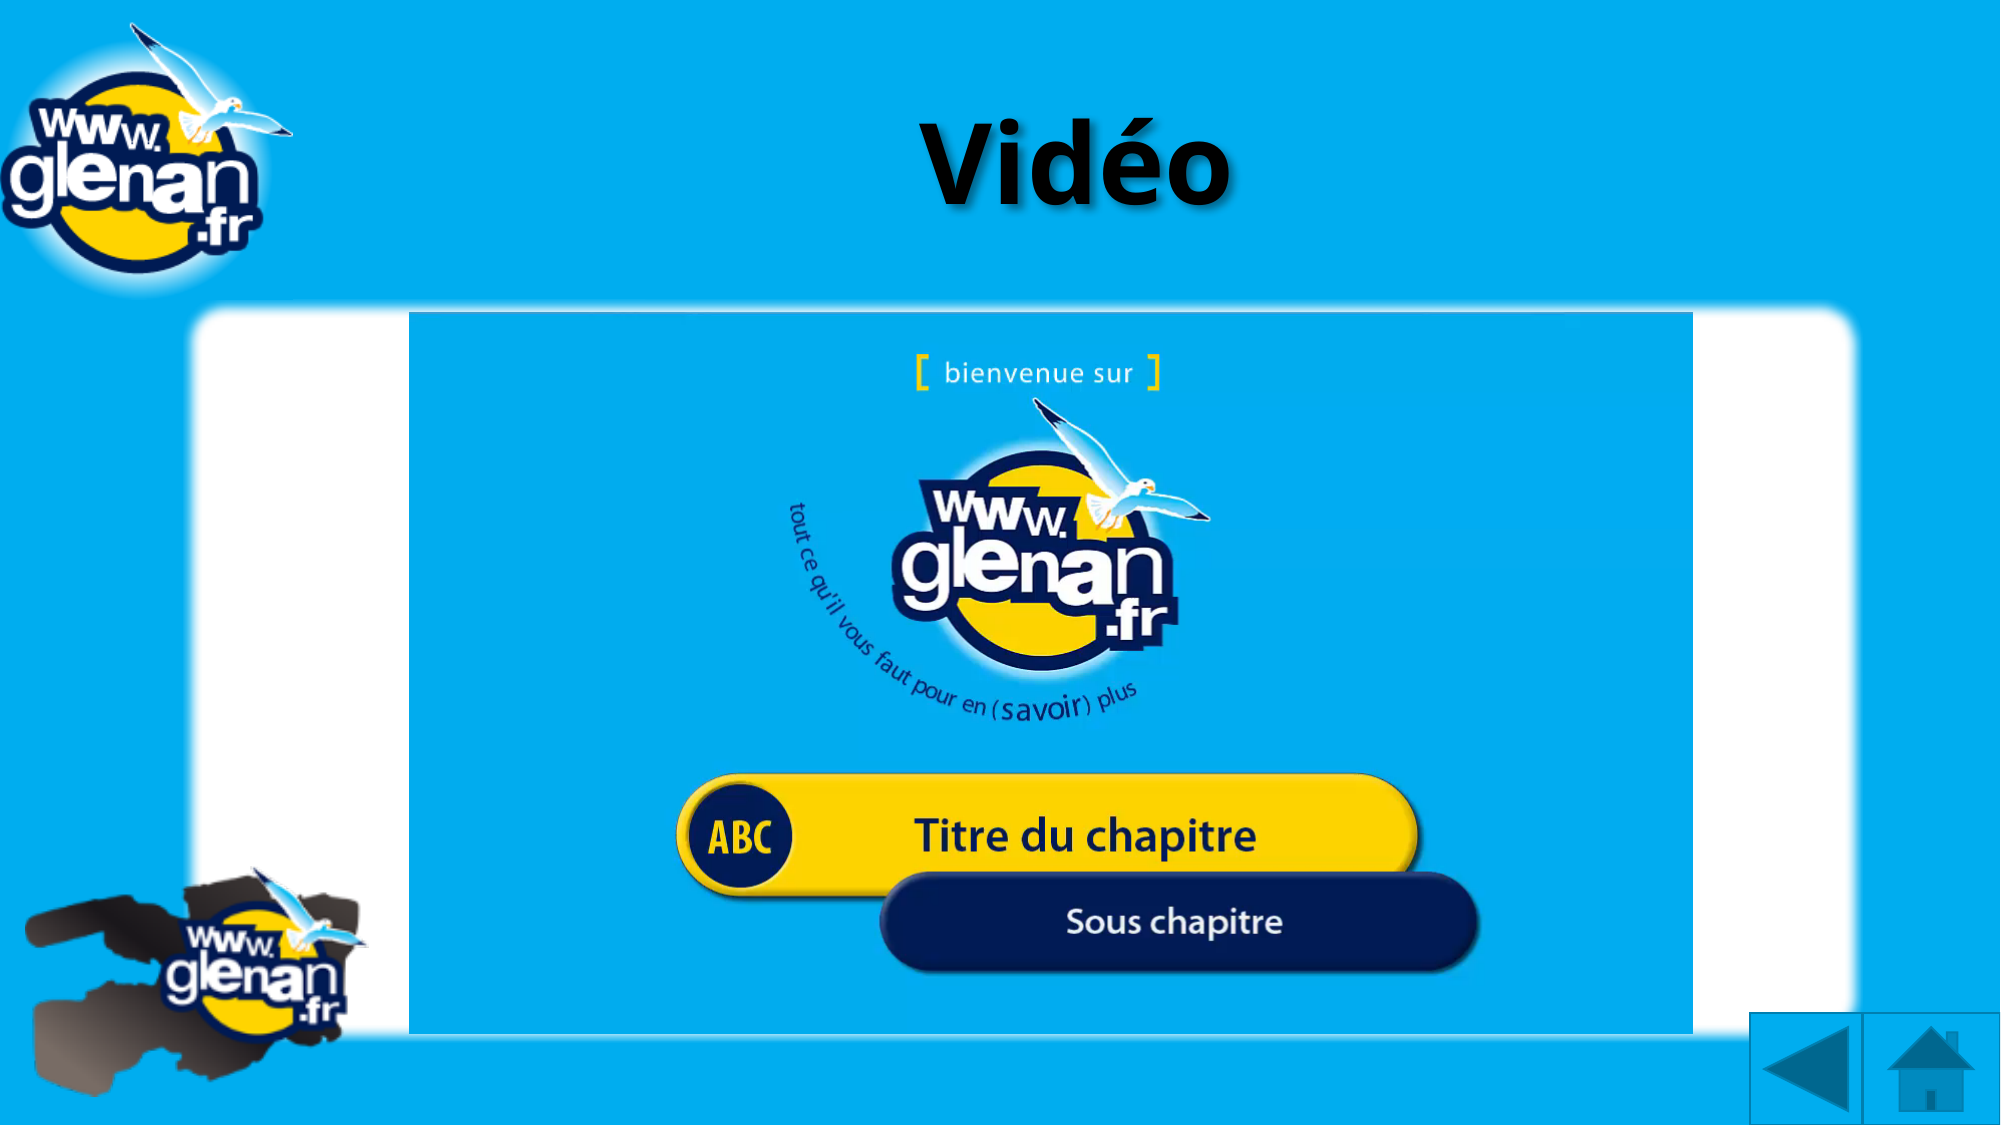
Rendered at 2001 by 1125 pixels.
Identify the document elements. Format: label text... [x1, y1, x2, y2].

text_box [408, 311, 1694, 1035]
picture [0, 23, 292, 296]
picture [26, 866, 369, 1096]
title Vidéo [292, 59, 1863, 278]
